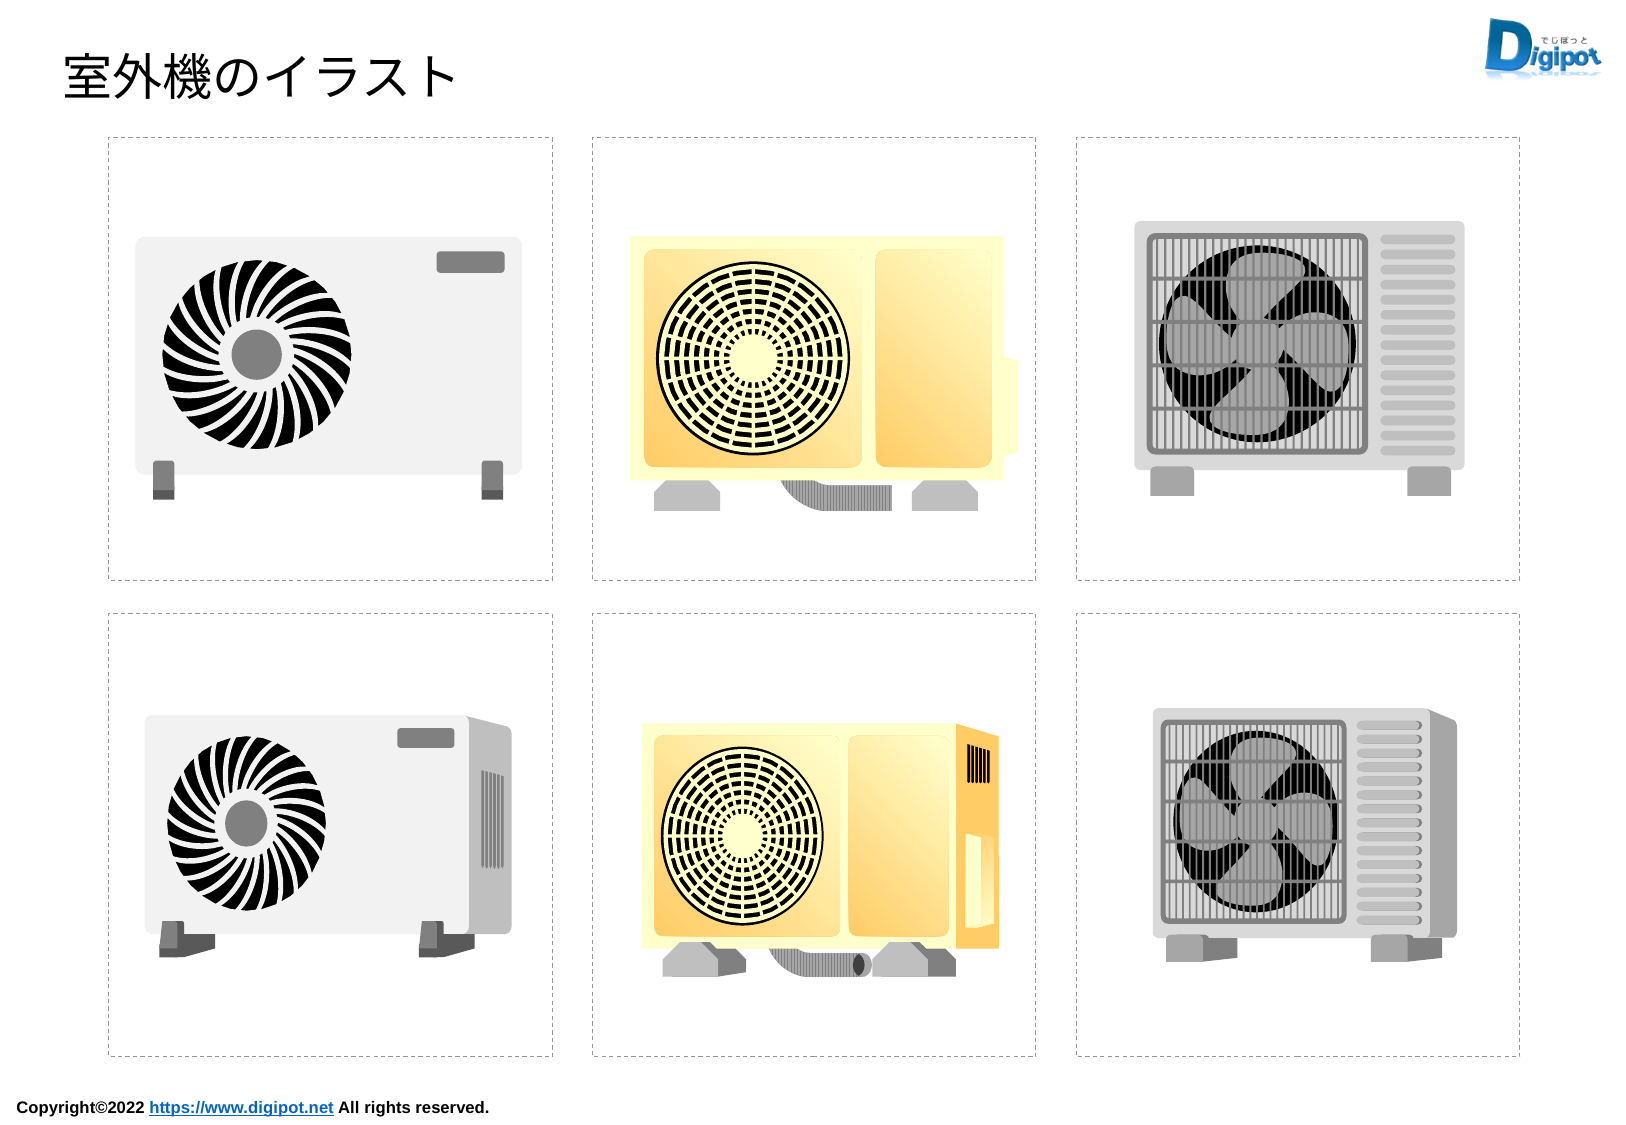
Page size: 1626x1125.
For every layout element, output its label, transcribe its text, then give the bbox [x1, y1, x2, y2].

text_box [144, 714, 512, 958]
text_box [629, 236, 1019, 512]
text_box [1134, 220, 1465, 496]
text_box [135, 236, 523, 500]
picture [1485, 18, 1602, 82]
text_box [642, 723, 999, 978]
text_box 室外機のイラスト [47, 38, 477, 113]
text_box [1152, 708, 1458, 962]
